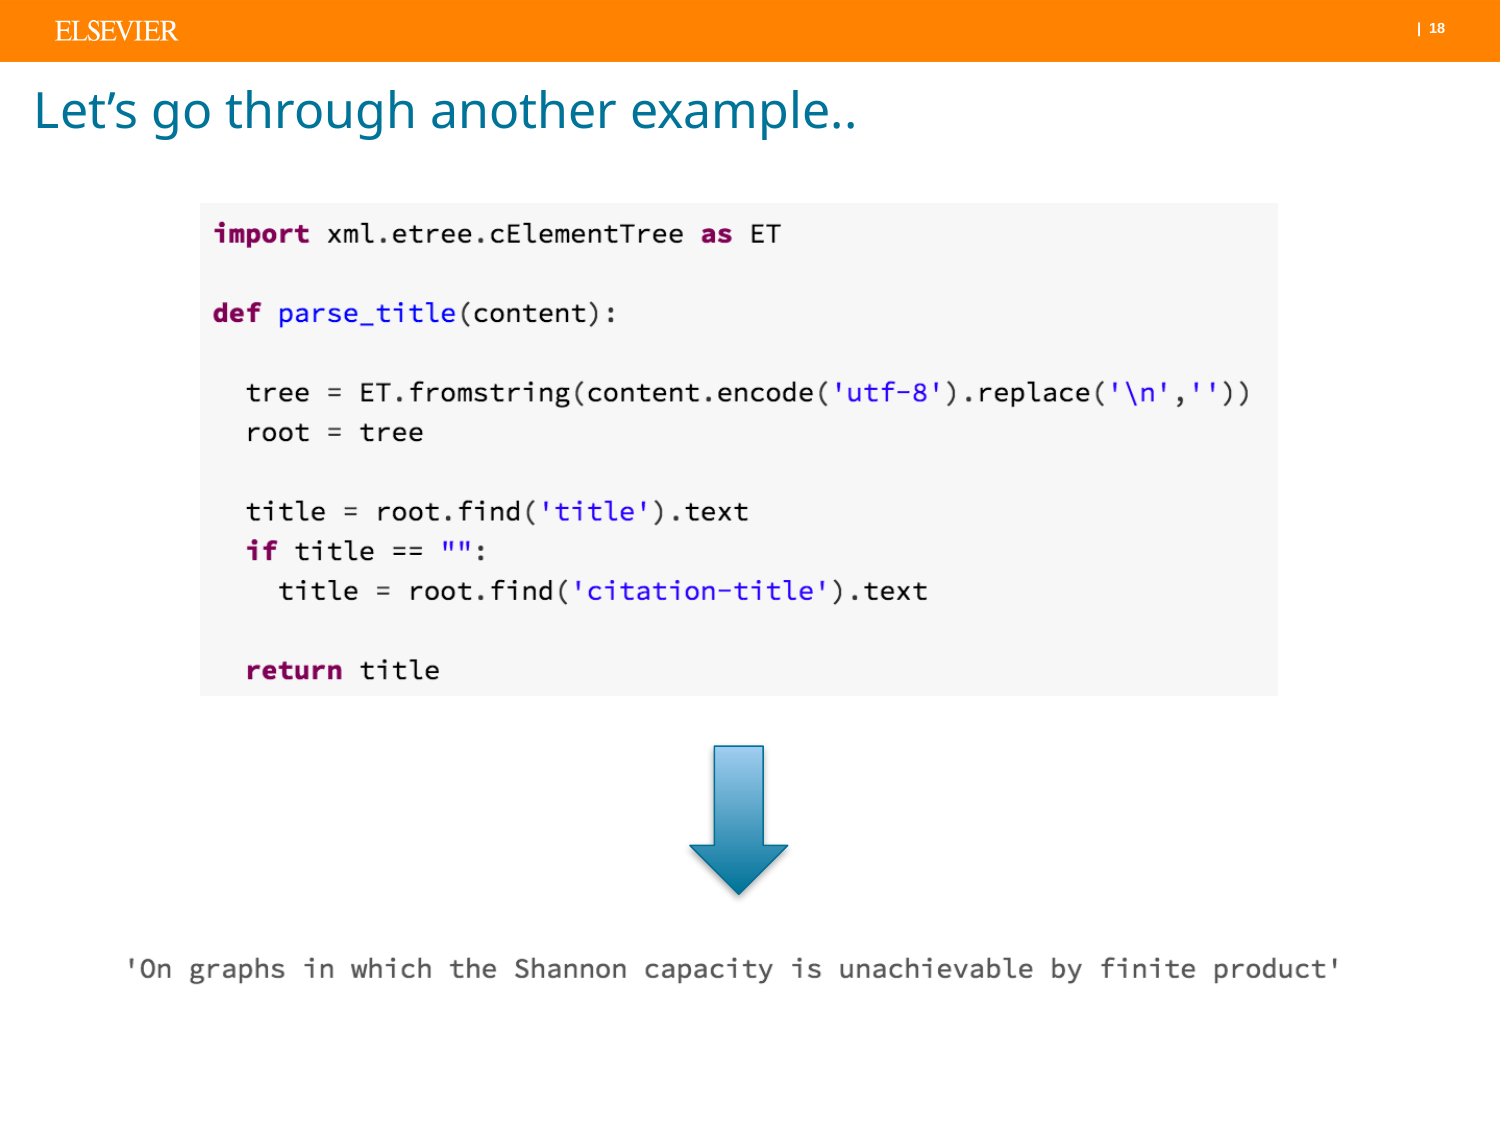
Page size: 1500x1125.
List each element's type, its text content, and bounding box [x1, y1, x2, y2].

title Let’s go through another example.. [19, 73, 1376, 143]
text_box [689, 745, 789, 895]
picture [0, 0, 1500, 62]
picture [200, 203, 1278, 696]
picture [120, 944, 1357, 1000]
